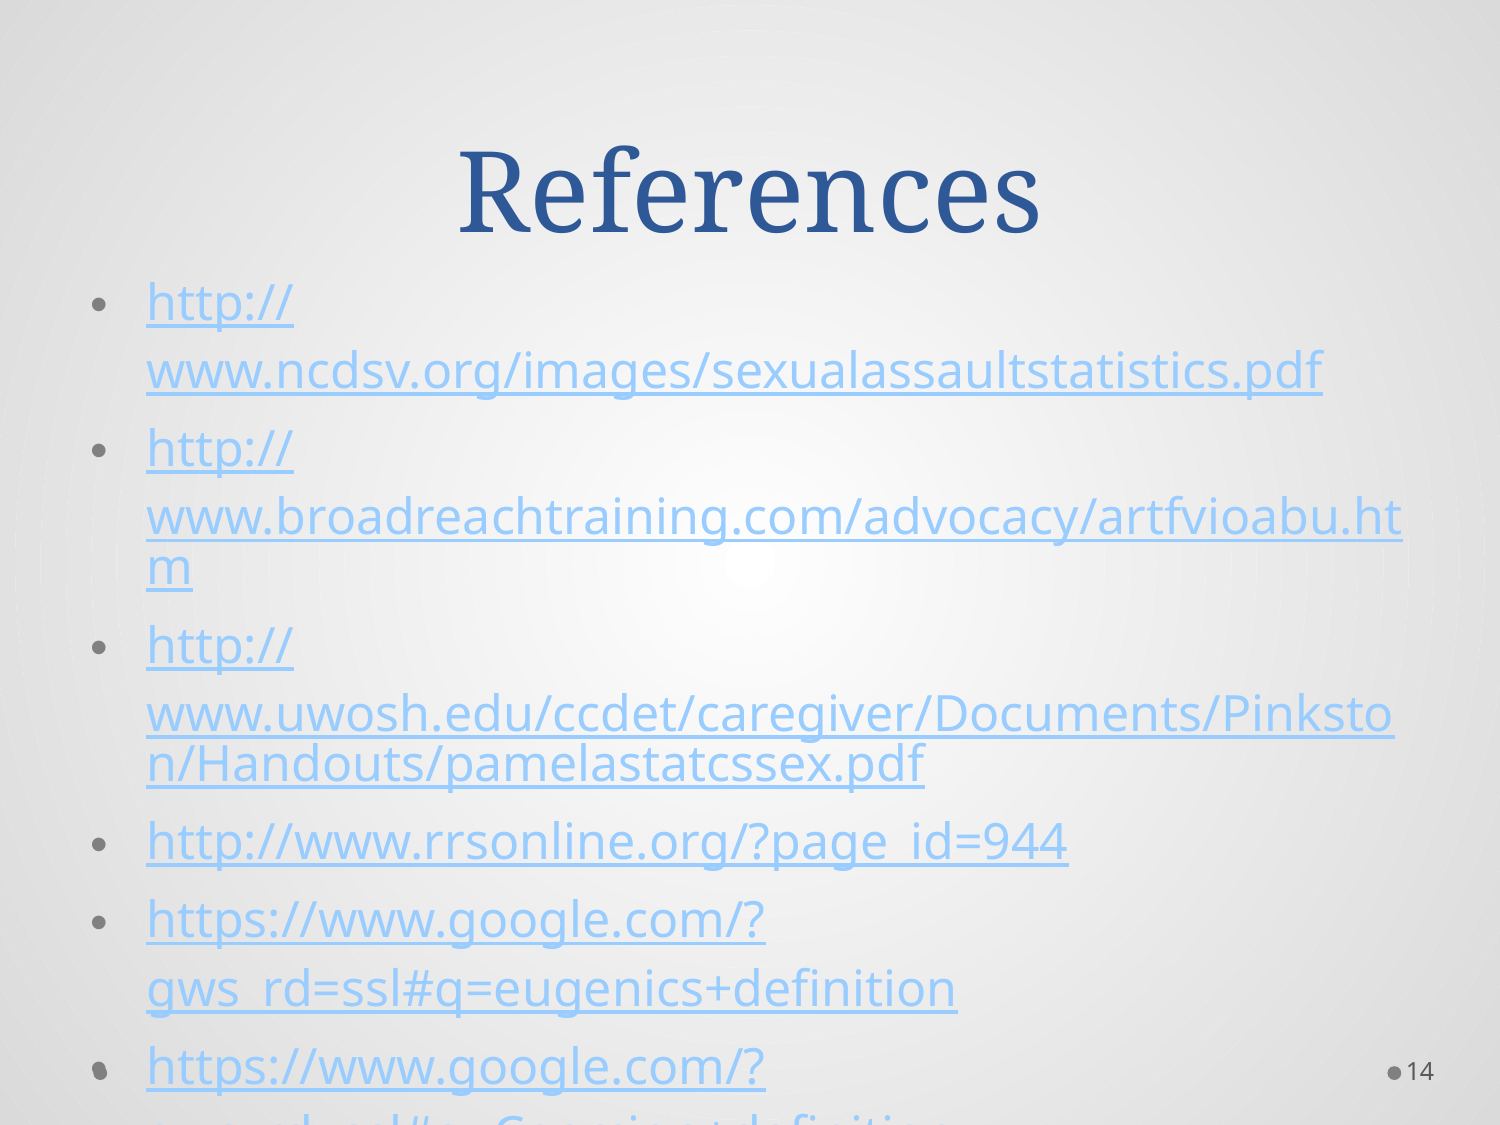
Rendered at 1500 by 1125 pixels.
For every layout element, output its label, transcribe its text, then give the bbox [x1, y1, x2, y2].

slide_number 14 [1401, 1042, 1494, 1103]
list http://www.ncdsv.org/images/sexualassaultstatistics.pdf http://www.broadreachtraining.com/advocacy/artfvioabu.htm http://www.uwosh.edu/ccdet/caregiver/Documents/Pinkston/Handouts/pamelastatcssex.pdf http://www.rrsonline.org/?page_id=944 https://www.google.com/?gws_rd=ssl#q=eugenics+definition https://www.google.com/?gws_rd=ssl#q=Coercion+definition [75, 262, 1425, 1005]
title References [75, 0, 1425, 262]
